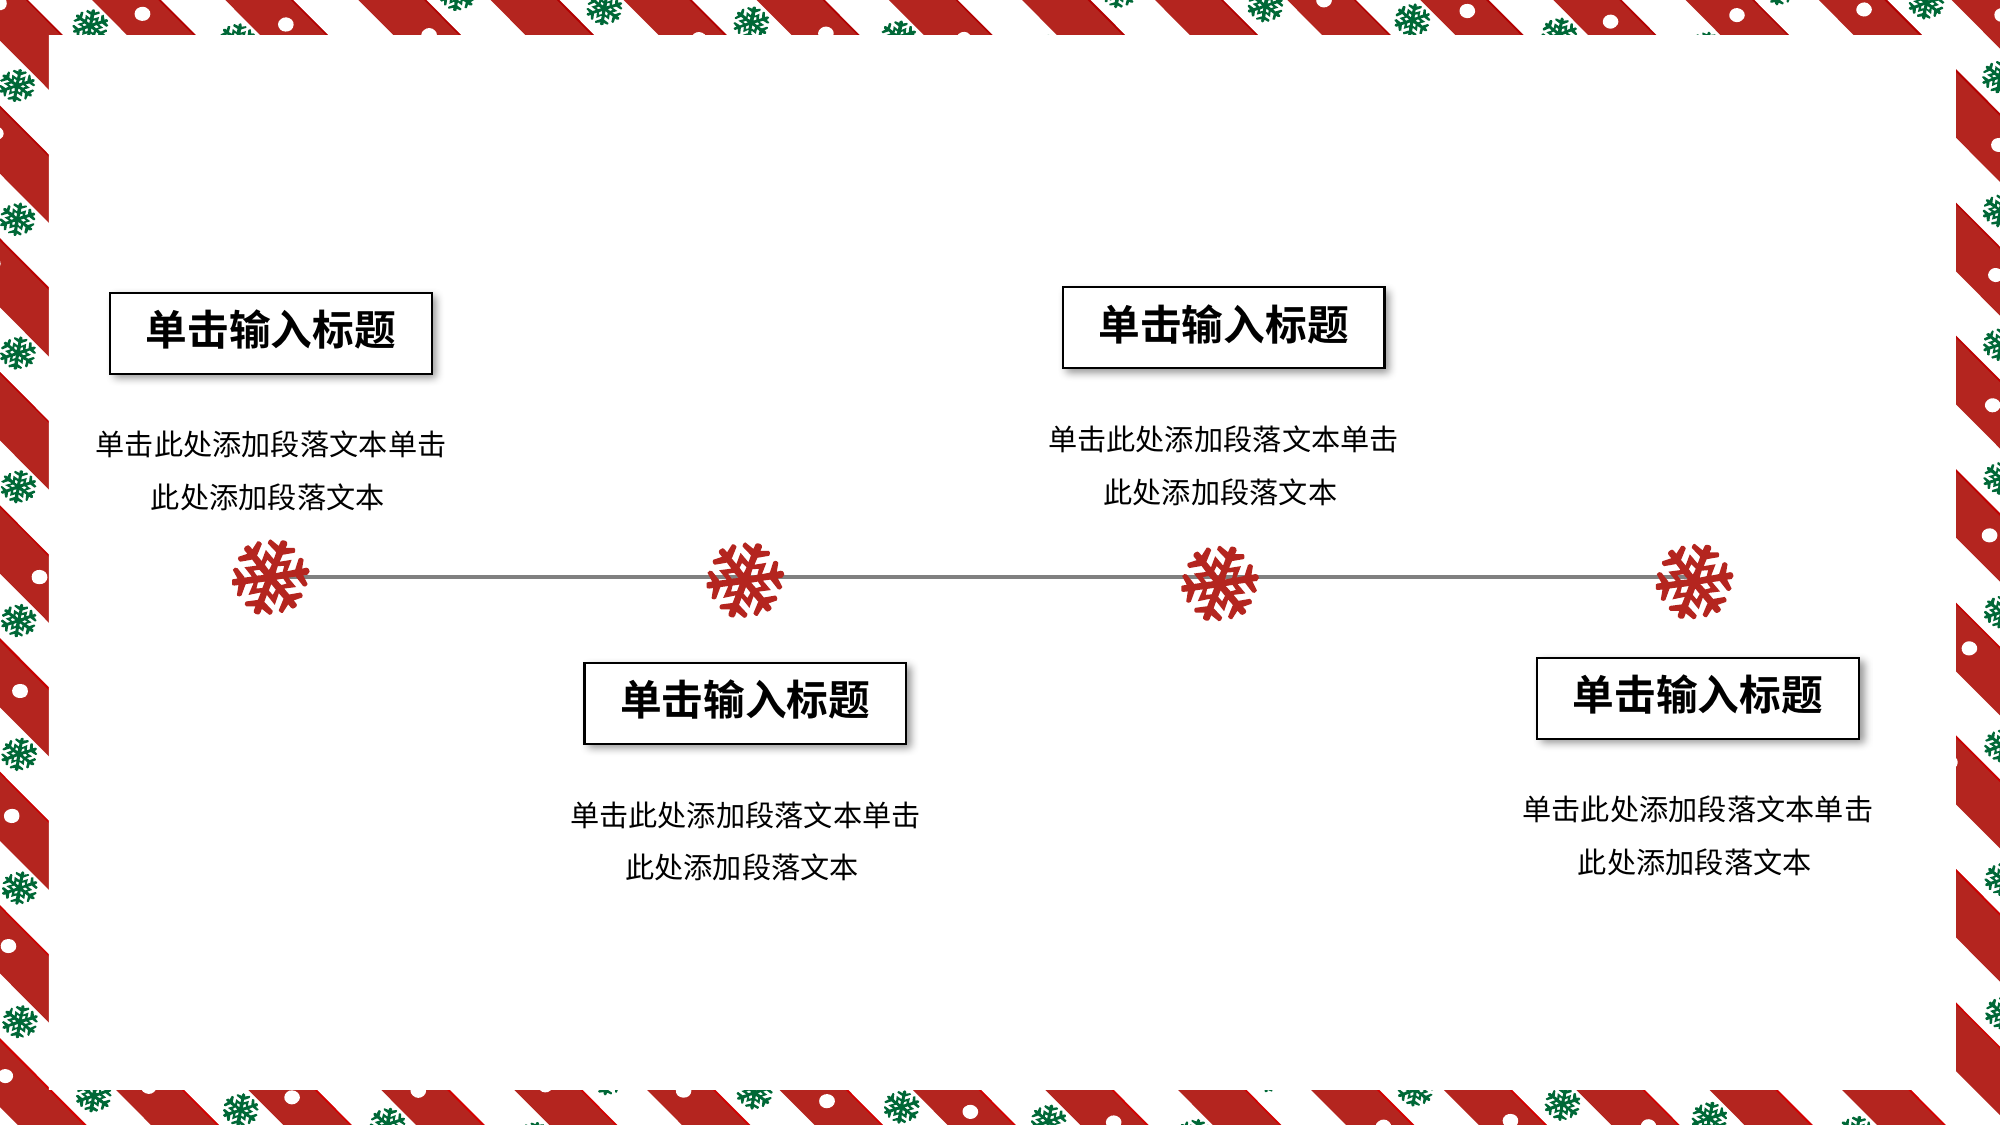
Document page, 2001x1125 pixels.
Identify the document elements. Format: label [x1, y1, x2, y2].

text_box [1506, 657, 1890, 888]
text_box [1031, 287, 1416, 518]
text_box [231, 539, 1734, 622]
text_box [79, 292, 463, 523]
text_box [553, 662, 938, 894]
